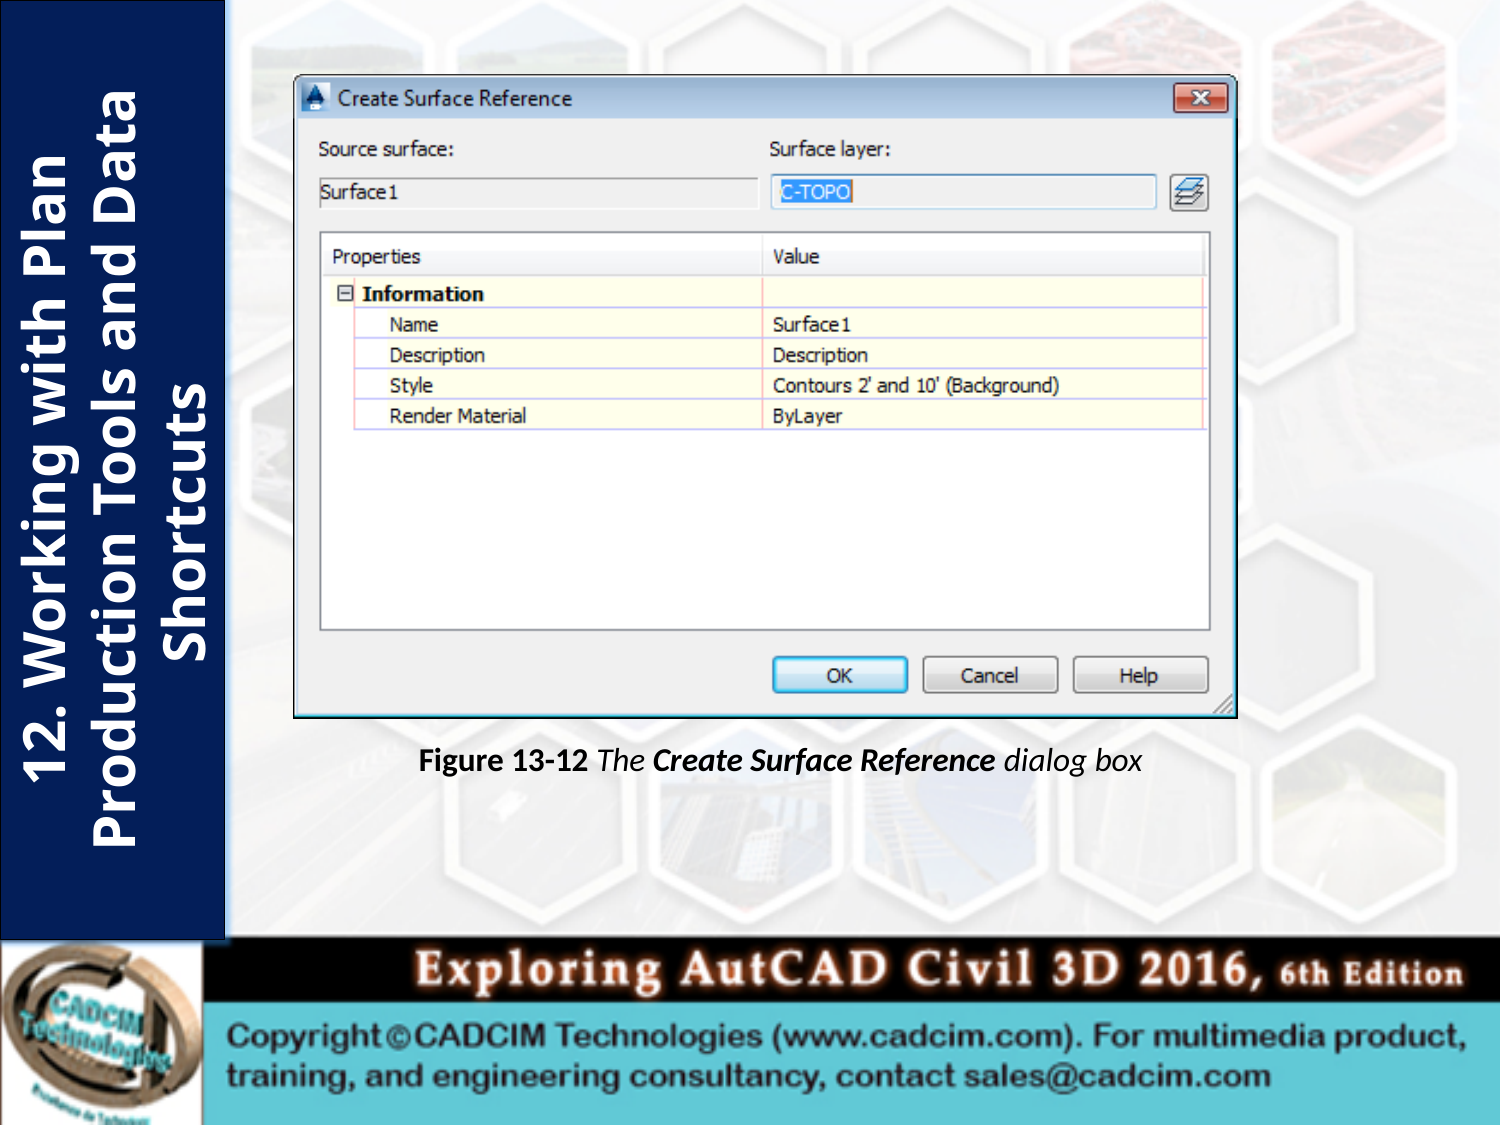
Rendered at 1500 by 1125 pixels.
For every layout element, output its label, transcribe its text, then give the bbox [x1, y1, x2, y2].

text_box Figure 13-12 The Create Surface Reference dialog box [299, 731, 1263, 786]
picture [0, 0, 1500, 1125]
